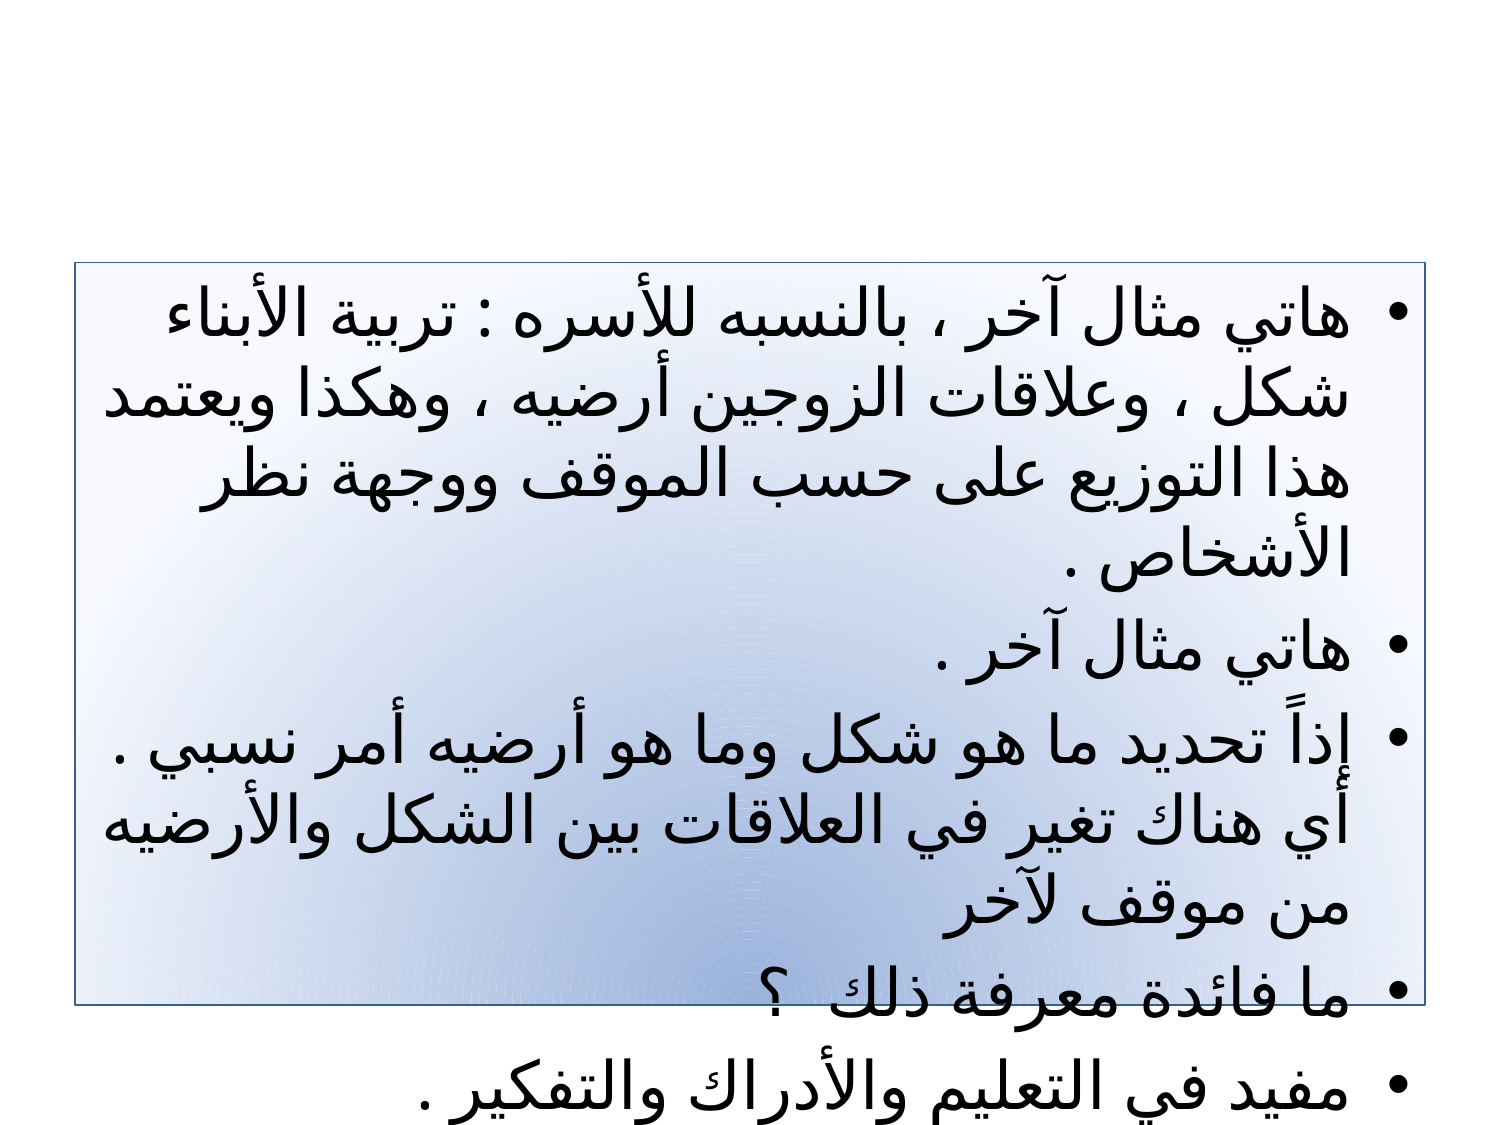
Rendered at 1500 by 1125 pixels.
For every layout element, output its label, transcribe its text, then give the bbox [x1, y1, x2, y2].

list هاتي مثال آخر ، بالنسبه للأسره : تربية الأبناء شكل ، وعلاقات الزوجين أرضيه ، وهكذا ويعتمد هذا التوزيع على حسب الموقف ووجهة نظر الأشخاص . هاتي مثال آخر . إذاً تحديد ما هو شكل وما هو أرضيه أمر نسبي . أي هناك تغير في العلاقات بين الشكل والأرضيه من موقف لآخر ما فائدة معرفة ذلك ؟ مفيد في التعليم والأدراك والتفكير . [74, 262, 1426, 1006]
